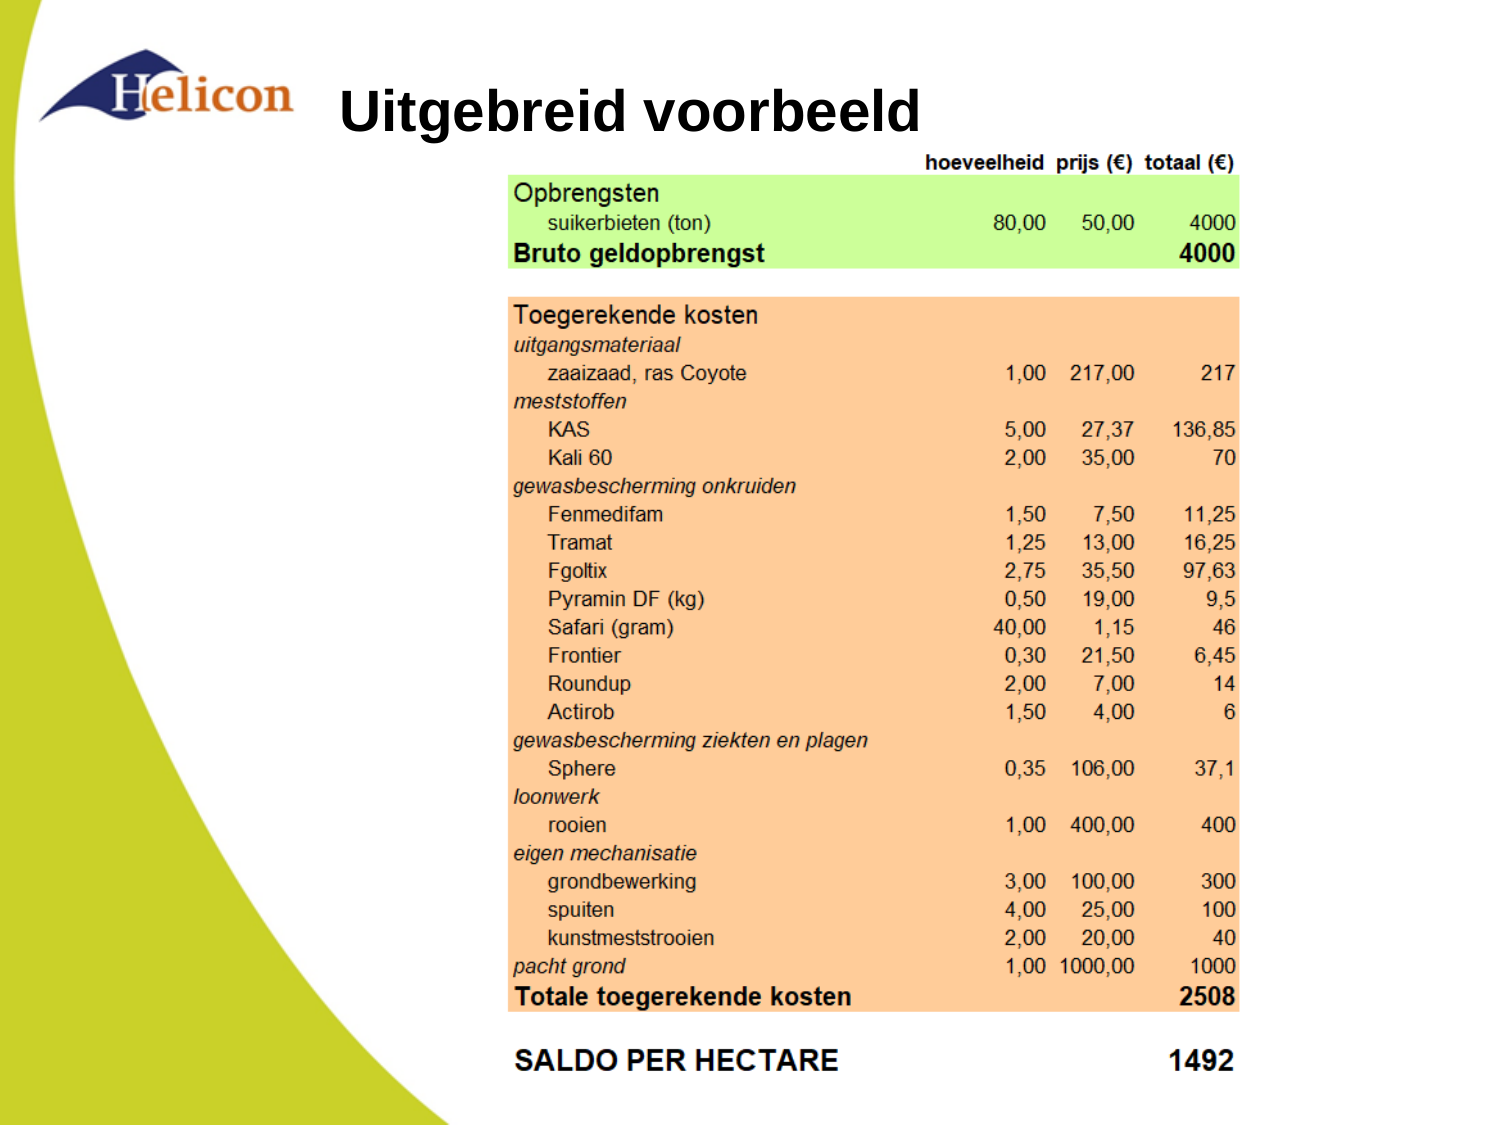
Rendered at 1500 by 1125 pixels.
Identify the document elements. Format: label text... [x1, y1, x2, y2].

picture [0, 0, 1500, 1125]
title Uitgebreid voorbeeld [324, 54, 1415, 161]
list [494, 148, 1246, 1080]
